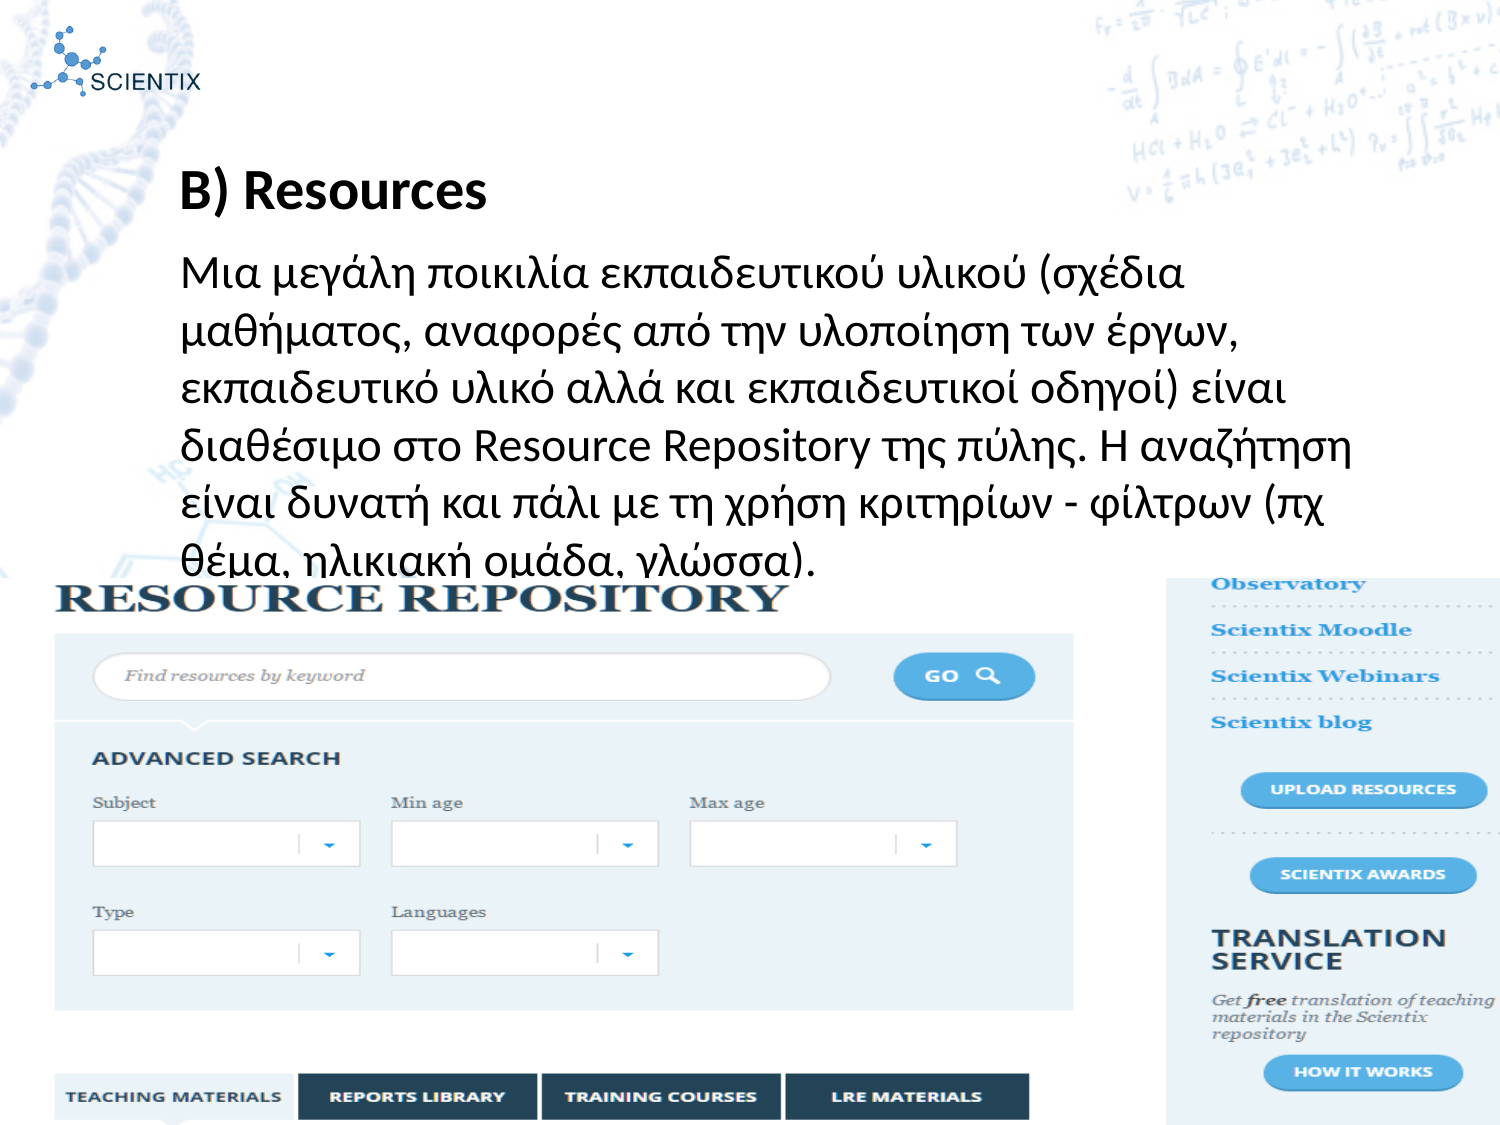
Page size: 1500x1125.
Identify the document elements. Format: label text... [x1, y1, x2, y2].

picture [0, 0, 1500, 1125]
text_box B) Resources Μια μεγάλη ποικιλία εκπαιδευτικού υλικού (σχέδια μαθήματος, αναφορές από την υλοποίηση των έργων, εκπαιδευτικό υλικό αλλά και εκπαιδευτικοί οδηγοί) είναι διαθέσιμο στο Resource Repository της πύλης. Η αναζήτηση είναι δυνατή και πάλι με τη χρήση κριτηρίων - φίλτρων (πχ θέμα, ηλικιακή ομάδα, γλώσσα). [165, 143, 1445, 576]
